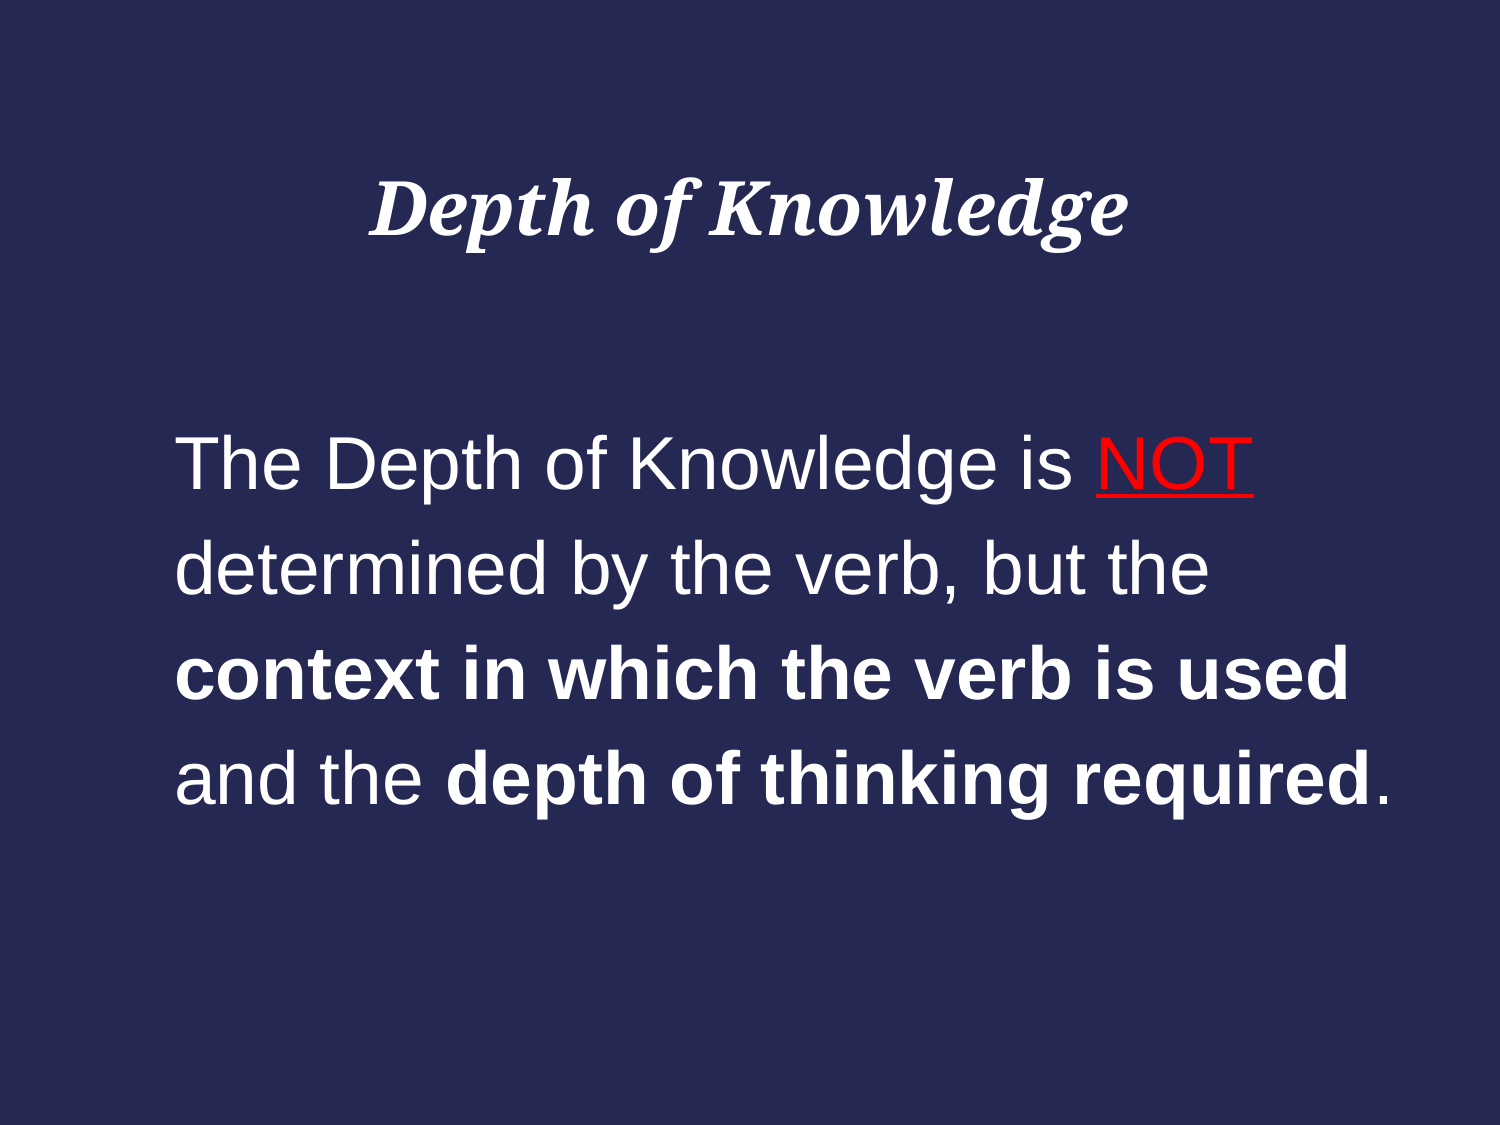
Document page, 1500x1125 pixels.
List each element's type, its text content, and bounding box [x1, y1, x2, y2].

text_box The Depth of Knowledge is NOT determined by the verb, but the context in which the verb is used and the depth of thinking required. [159, 312, 1447, 852]
text_box Depth of Knowledge [74, 98, 1425, 313]
